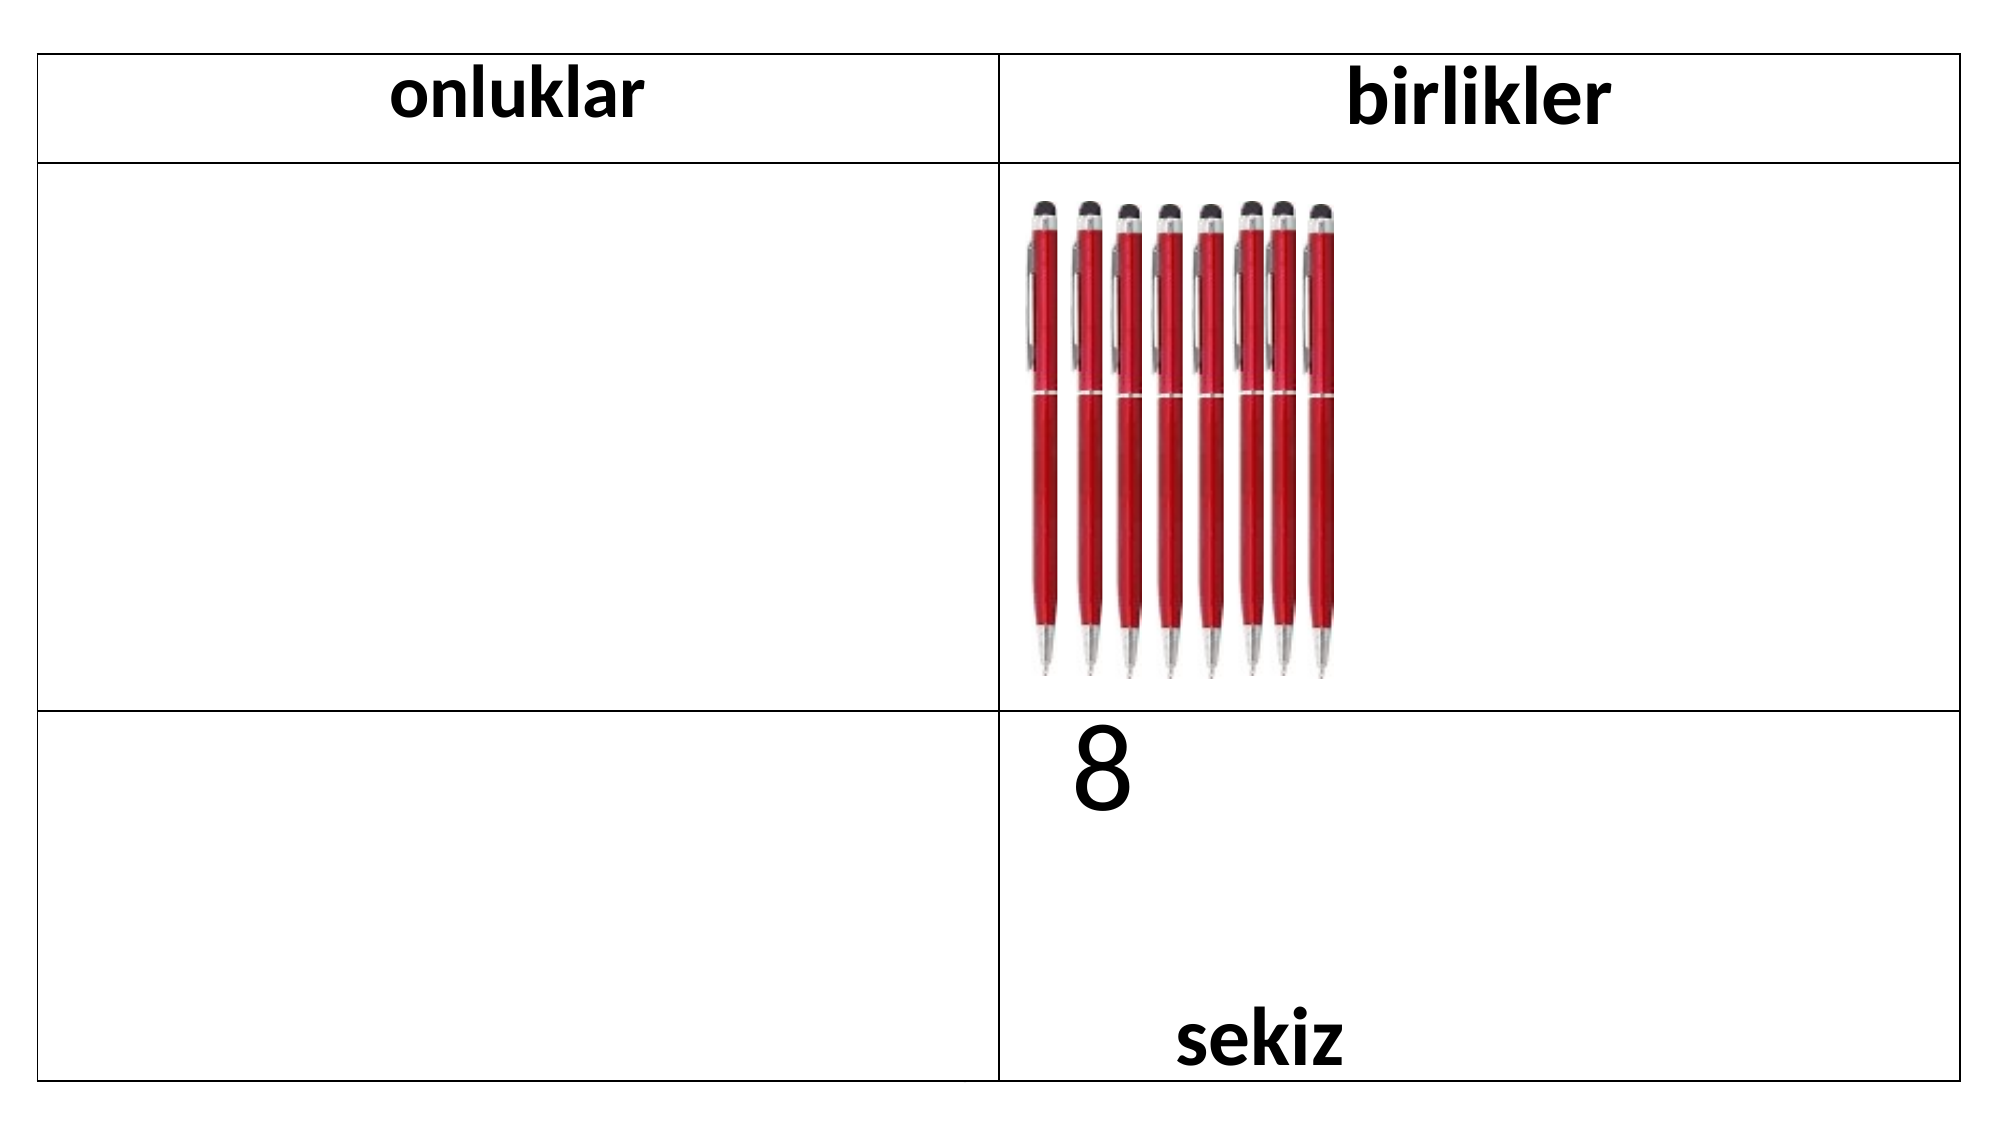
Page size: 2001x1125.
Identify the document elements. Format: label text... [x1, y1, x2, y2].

table_header birlikler [1000, 55, 1959, 162]
picture [1024, 201, 1058, 676]
footer Kazım KAT [662, 1042, 1338, 1103]
picture [1301, 204, 1334, 679]
text_box sekiz [1141, 974, 1633, 1089]
table_cell [38, 712, 998, 1080]
picture [1232, 201, 1296, 676]
table_cell [1000, 164, 1959, 710]
table_header onluklar [38, 55, 998, 162]
picture [1109, 204, 1142, 679]
text_box 8 [1056, 678, 1163, 844]
picture [1150, 204, 1183, 679]
picture [1191, 204, 1224, 679]
table_cell [38, 164, 998, 710]
picture [1070, 201, 1103, 676]
table_cell [1000, 712, 1959, 1080]
